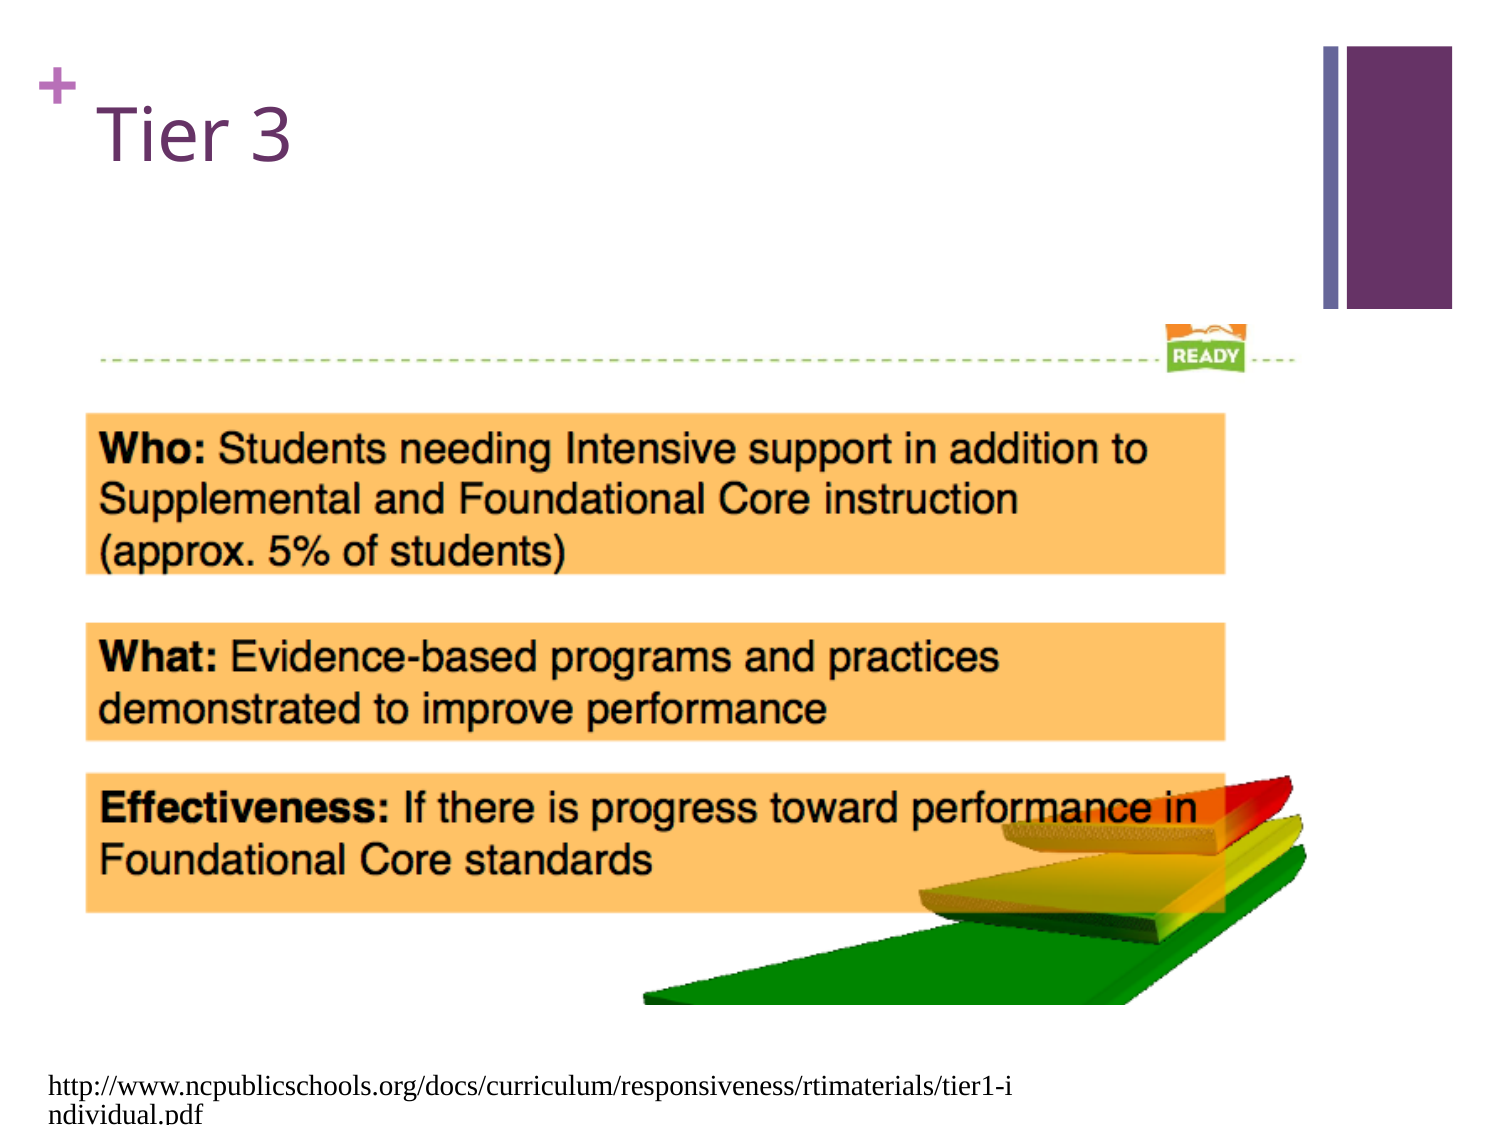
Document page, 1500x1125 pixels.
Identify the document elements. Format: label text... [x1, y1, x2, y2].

title Tier 3 [81, 79, 1322, 263]
footer http://www.ncpublicschools.org/docs/curriculum/responsiveness/rtimaterials/tier1-individual.pdf [33, 1053, 1038, 1114]
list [81, 324, 1322, 1006]
